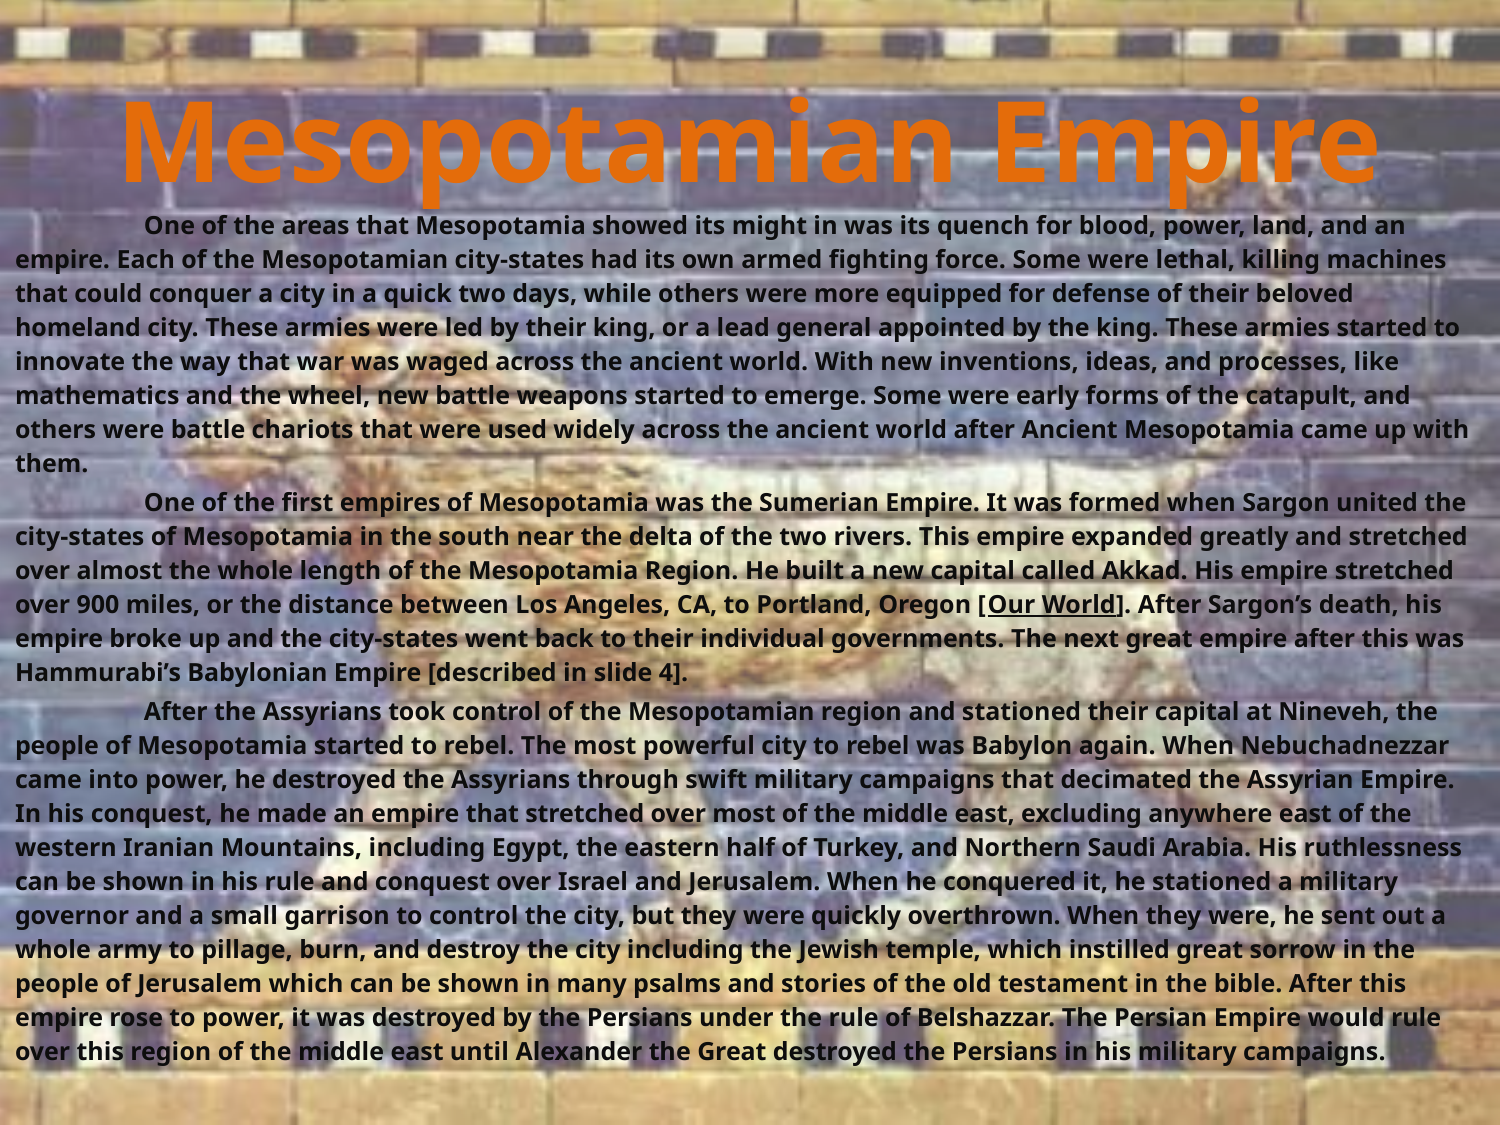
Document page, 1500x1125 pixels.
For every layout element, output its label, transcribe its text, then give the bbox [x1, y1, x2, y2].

list One of the areas that Mesopotamia showed its might in was its quench for blood, power, land, and an empire. Each of the Mesopotamian city-states had its own armed fighting force. Some were lethal, killing machines that could conquer a city in a quick two days, while others were more equipped for defense of their beloved homeland city. These armies were led by their king, or a lead general appointed by the king. These armies started to innovate the way that war was waged across the ancient world. With new inventions, ideas, and processes, like mathematics and the wheel, new battle weapons started to emerge. Some were early forms of the catapult, and others were battle chariots that were used widely across the ancient world after Ancient Mesopotamia came up with them. One of the first empires of Mesopotamia was the Sumerian Empire. It was formed when Sargon united the city-states of Mesopotamia in the south near the delta of the two rivers. This empire expanded greatly and stretched over almost the whole length of the Mesopotamia Region. He built a new capital called Akkad. His empire stretched over 900 miles, or the distance between Los Angeles, CA, to Portland, Oregon [Our World]. After Sargon’s death, his empire broke up and the city-states went back to their individual governments. The next great empire after this was Hammurabi’s Babylonian Empire [described in slide 4]. After the Assyrians took control of the Mesopotamian region and stationed their capital at Nineveh, the people of Mesopotamia started to rebel. The most powerful city to rebel was Babylon again. When Nebuchadnezzar came into power, he destroyed the Assyrians through swift military campaigns that decimated the Assyrian Empire. In his conquest, he made an empire that stretched over most of the middle east, excluding anywhere east of the western Iranian Mountains, including Egypt, the eastern half of Turkey, and Northern Saudi Arabia. His ruthlessness can be shown in his rule and conquest over Israel and Jerusalem. When he conquered it, he stationed a military governor and a small garrison to control the city, but they were quickly overthrown. When they were, he sent out a whole army to pillage, burn, and destroy the city including the Jewish temple, which instilled great sorrow in the people of Jerusalem which can be shown in many psalms and stories of the old testament in the bible. After this empire rose to power, it was destroyed by the Persians under the rule of Belshazzar. The Persian Empire would rule over this region of the middle east until Alexander the Great destroyed the Persians in his military campaigns. [0, 200, 1500, 1125]
title Mesopotamian Empire [75, 45, 1425, 200]
